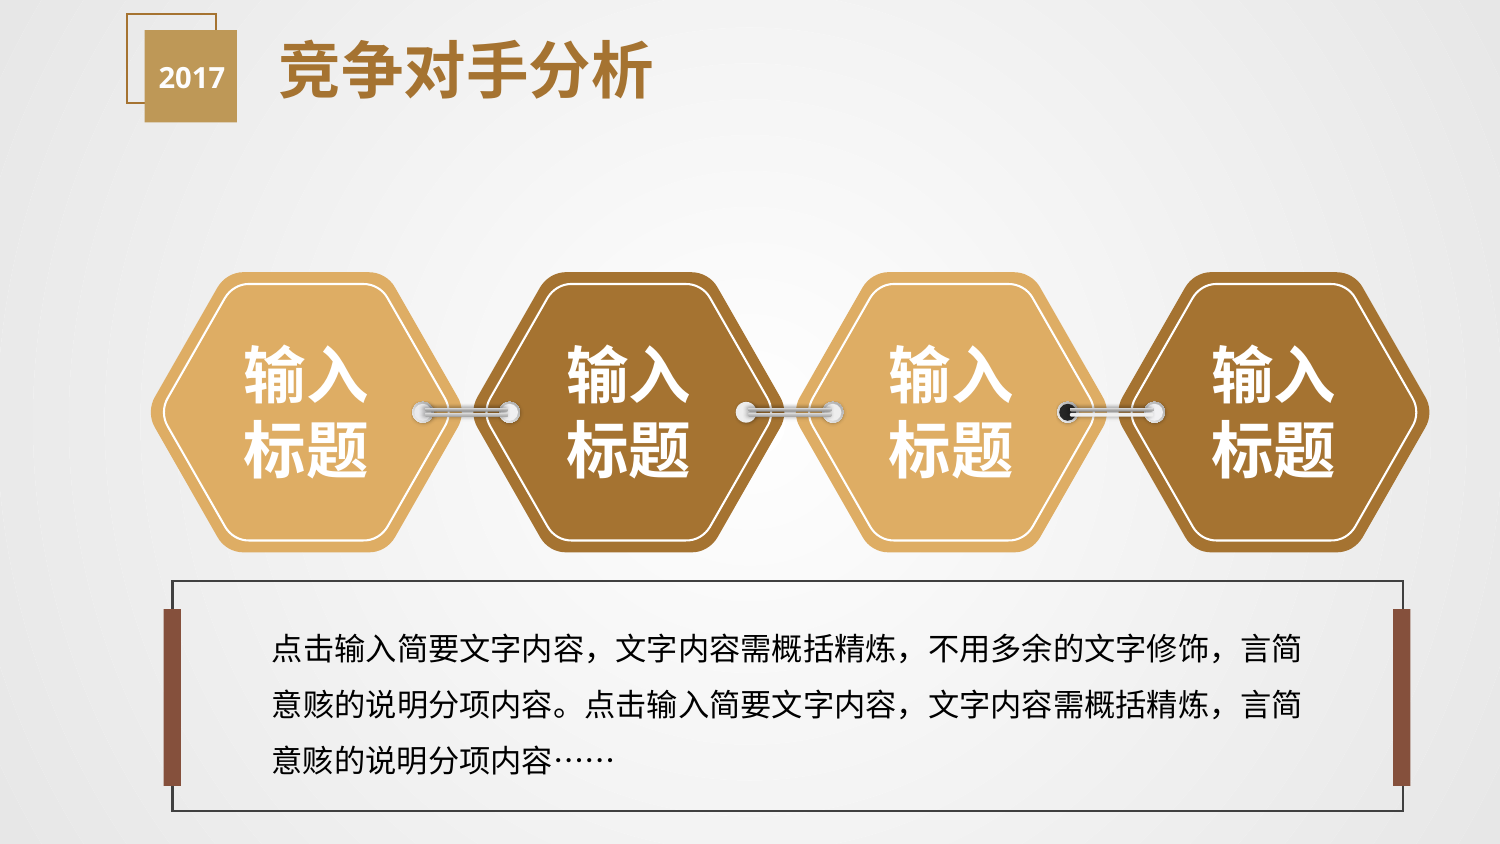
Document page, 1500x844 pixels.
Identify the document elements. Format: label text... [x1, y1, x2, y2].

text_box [150, 272, 462, 553]
text_box [171, 580, 1404, 812]
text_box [795, 272, 1107, 553]
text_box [1057, 401, 1165, 423]
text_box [412, 401, 520, 423]
text_box 竞争对手分析 [264, 23, 669, 114]
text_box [473, 272, 785, 553]
text_box [1392, 608, 1412, 787]
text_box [735, 401, 844, 423]
text_box [162, 608, 182, 787]
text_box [127, 14, 244, 123]
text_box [1118, 272, 1430, 553]
